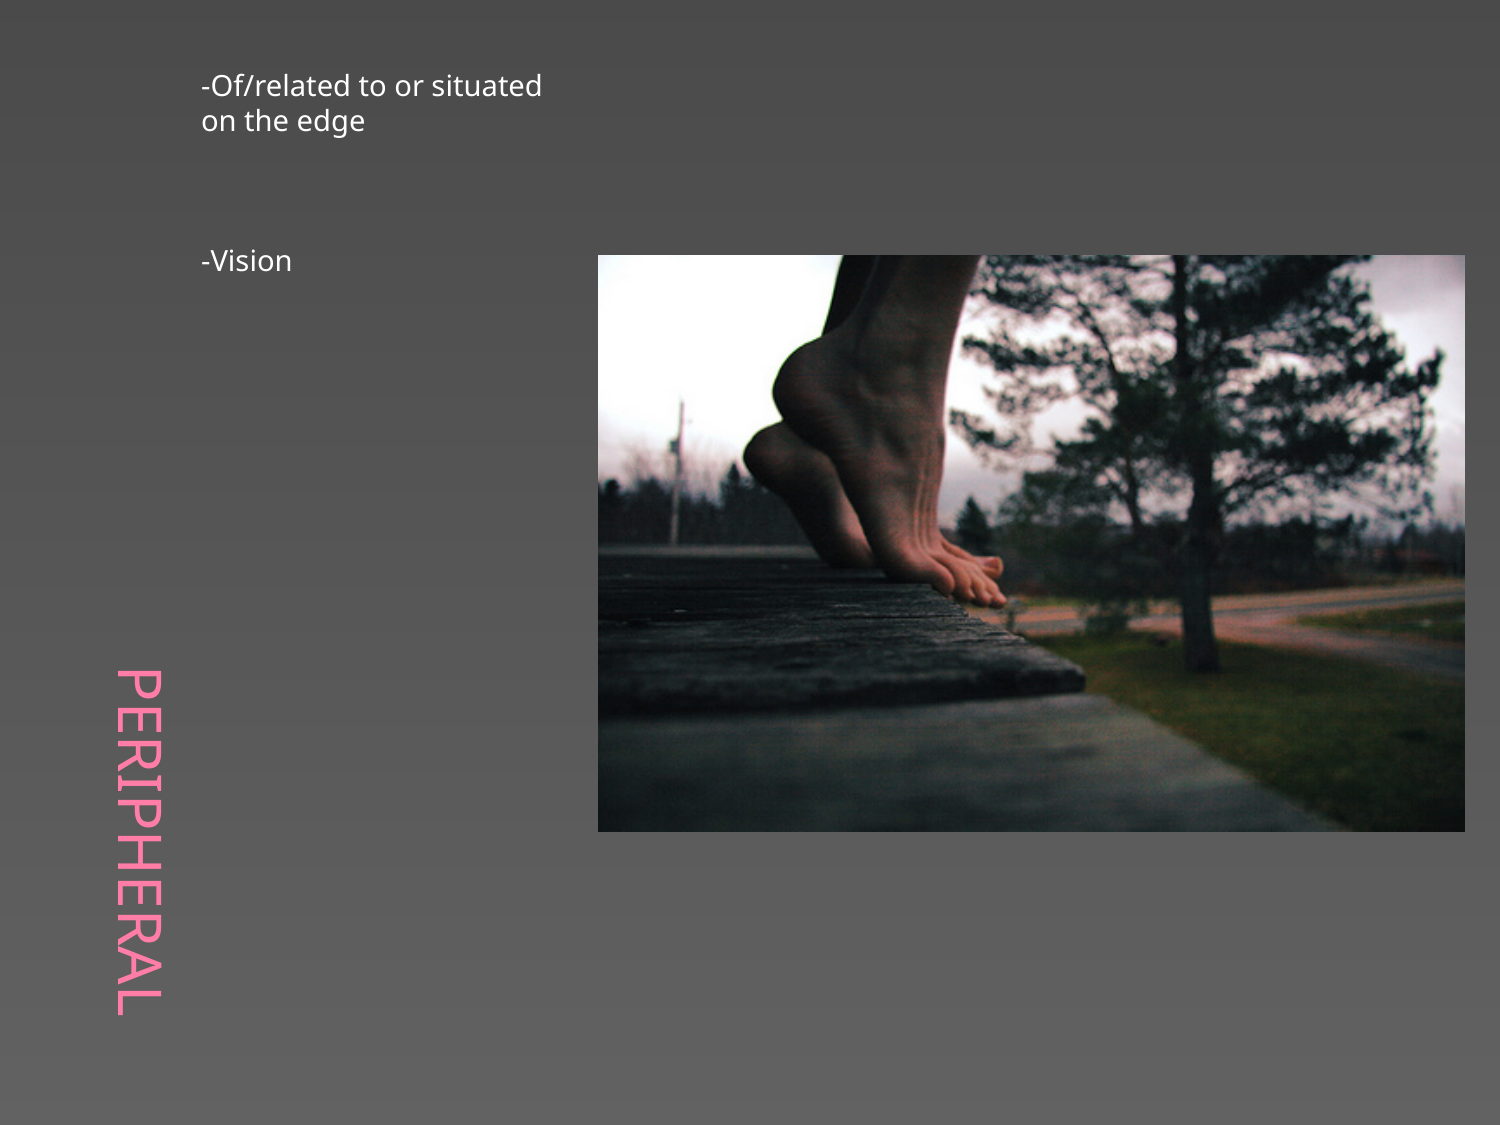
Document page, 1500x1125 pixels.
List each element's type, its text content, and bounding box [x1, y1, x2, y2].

list -Of/related to or situated on the edge -Vision [186, 60, 587, 1036]
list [598, 52, 1465, 1036]
title Peripheral [36, 60, 186, 1036]
